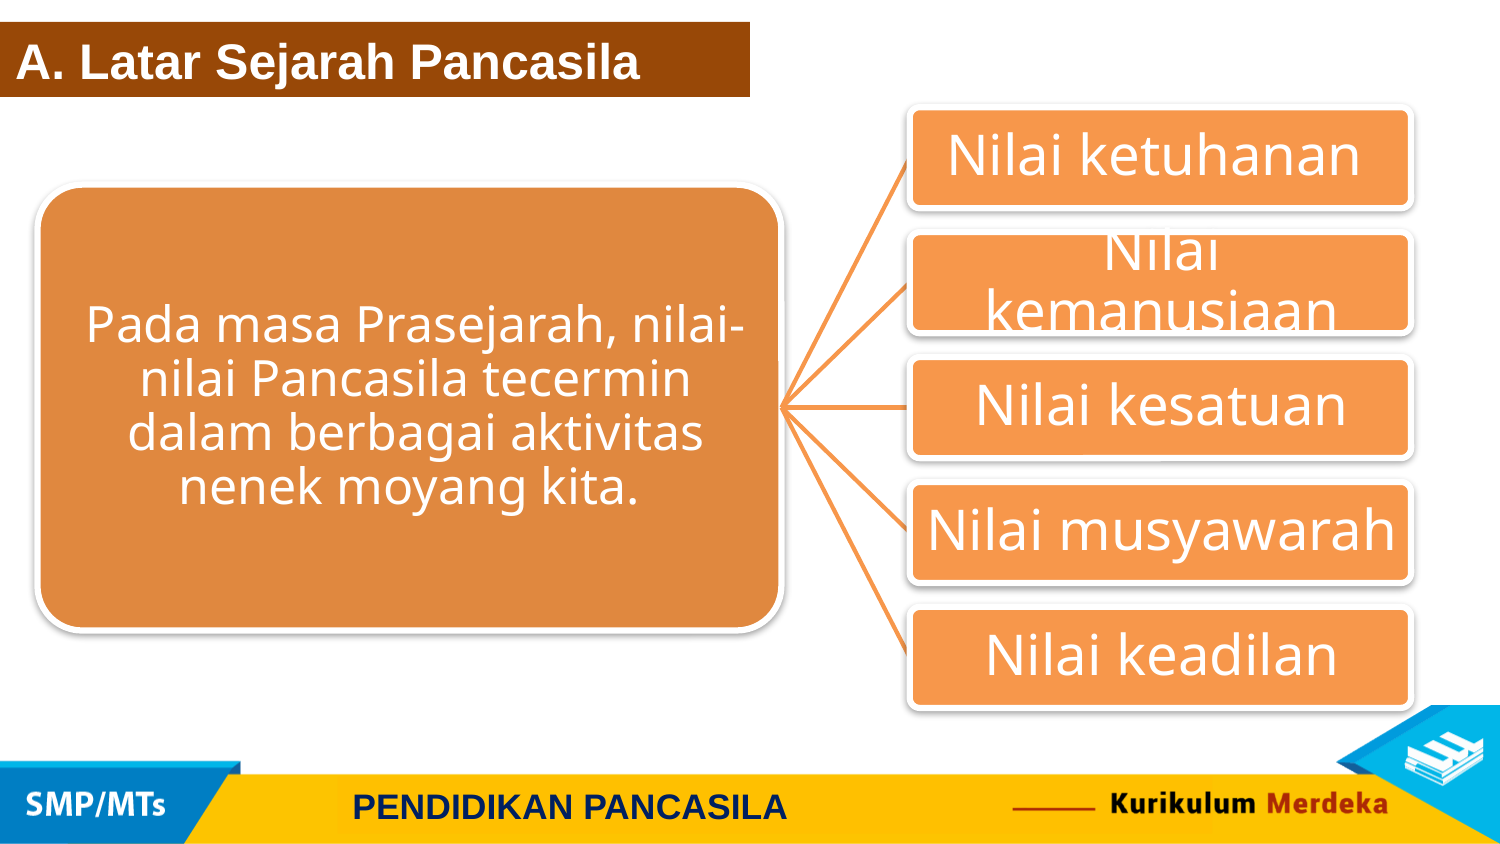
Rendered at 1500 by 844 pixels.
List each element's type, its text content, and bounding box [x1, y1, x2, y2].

text_box A. Latar Sejarah Pancasila [0, 20, 752, 99]
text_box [0, 705, 1500, 844]
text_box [37, 73, 1413, 742]
